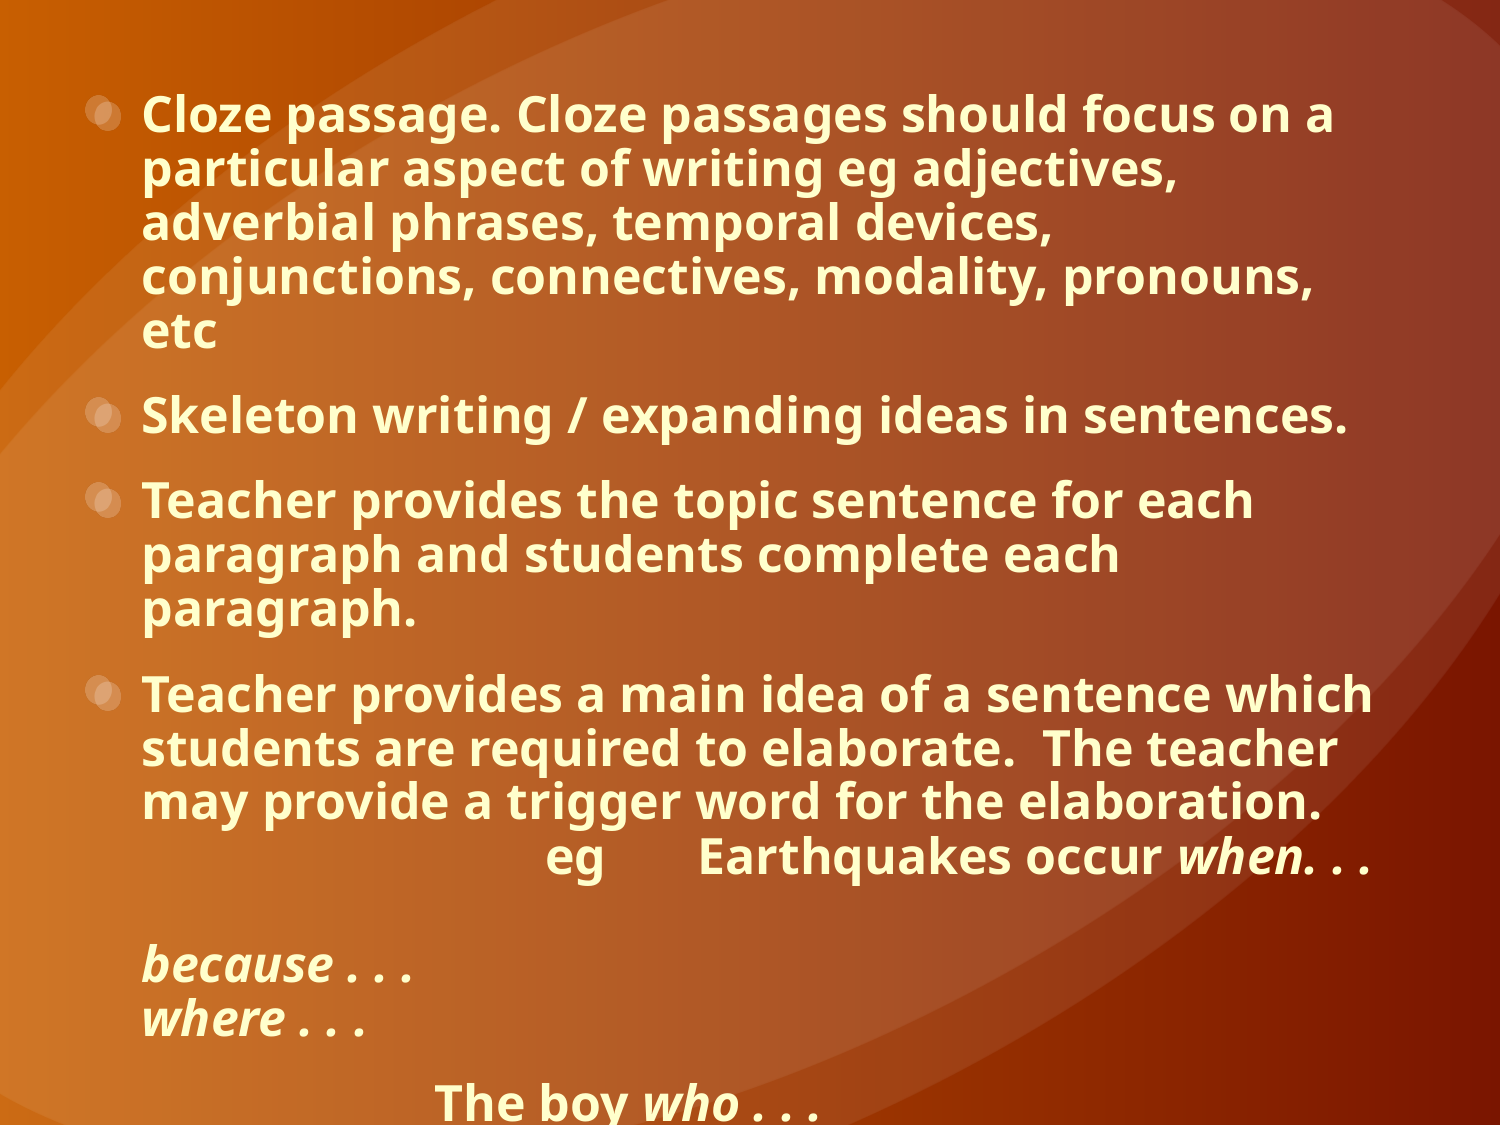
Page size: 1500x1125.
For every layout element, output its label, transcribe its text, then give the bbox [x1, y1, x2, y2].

picture [0, 0, 1500, 1125]
text_box Cloze passage. Cloze passages should focus on a particular aspect of writing eg adjectives, adverbial phrases, temporal devices, conjunctions, connectives, modality, pronouns, etc Skeleton writing / expanding ideas in sentences. Teacher provides the topic sentence for each paragraph and students complete each paragraph. Teacher provides a main idea of a sentence which students are required to elaborate. The teacher may provide a trigger word for the elaboration. eg Earthquakes occur when. . . because . . . where . . . The boy who . . . with . . . standing . . . [70, 81, 1395, 685]
